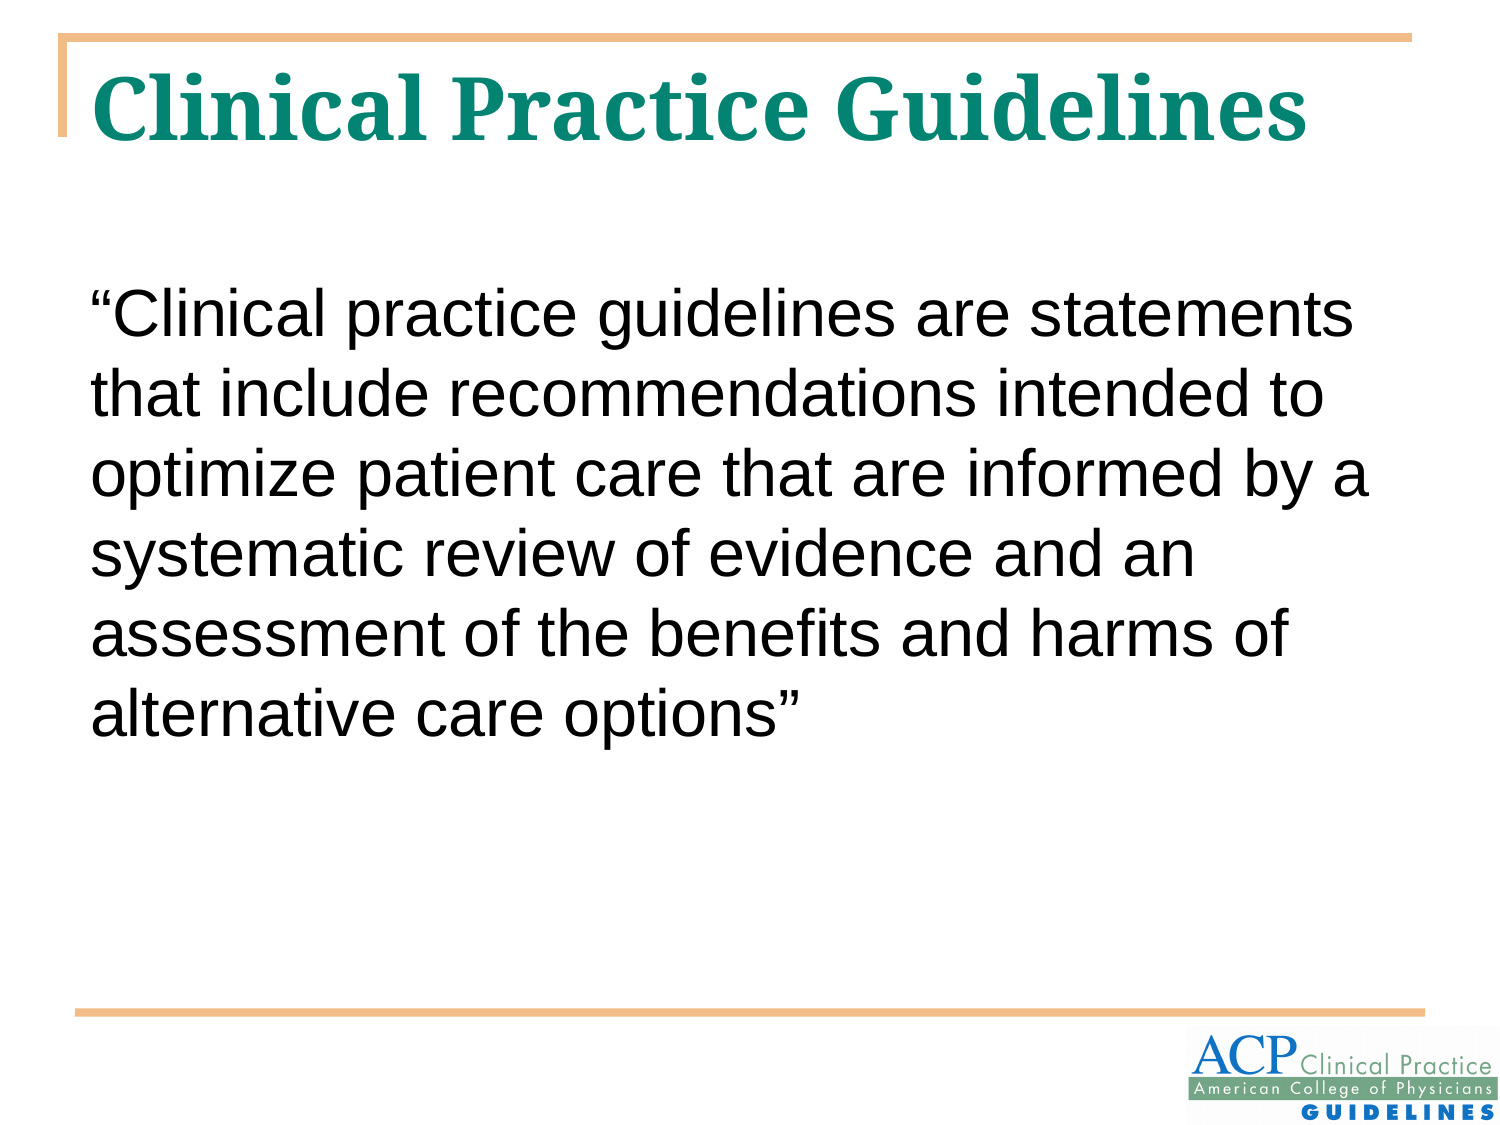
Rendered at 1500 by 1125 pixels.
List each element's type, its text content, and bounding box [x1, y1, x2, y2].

picture [1187, 1026, 1500, 1125]
list “Clinical practice guidelines are statements that include recommendations intended to optimize patient care that are informed by a systematic review of evidence and an assessment of the benefits and harms of alternative care options” [74, 262, 1426, 1006]
title Clinical Practice Guidelines [74, 45, 1426, 233]
